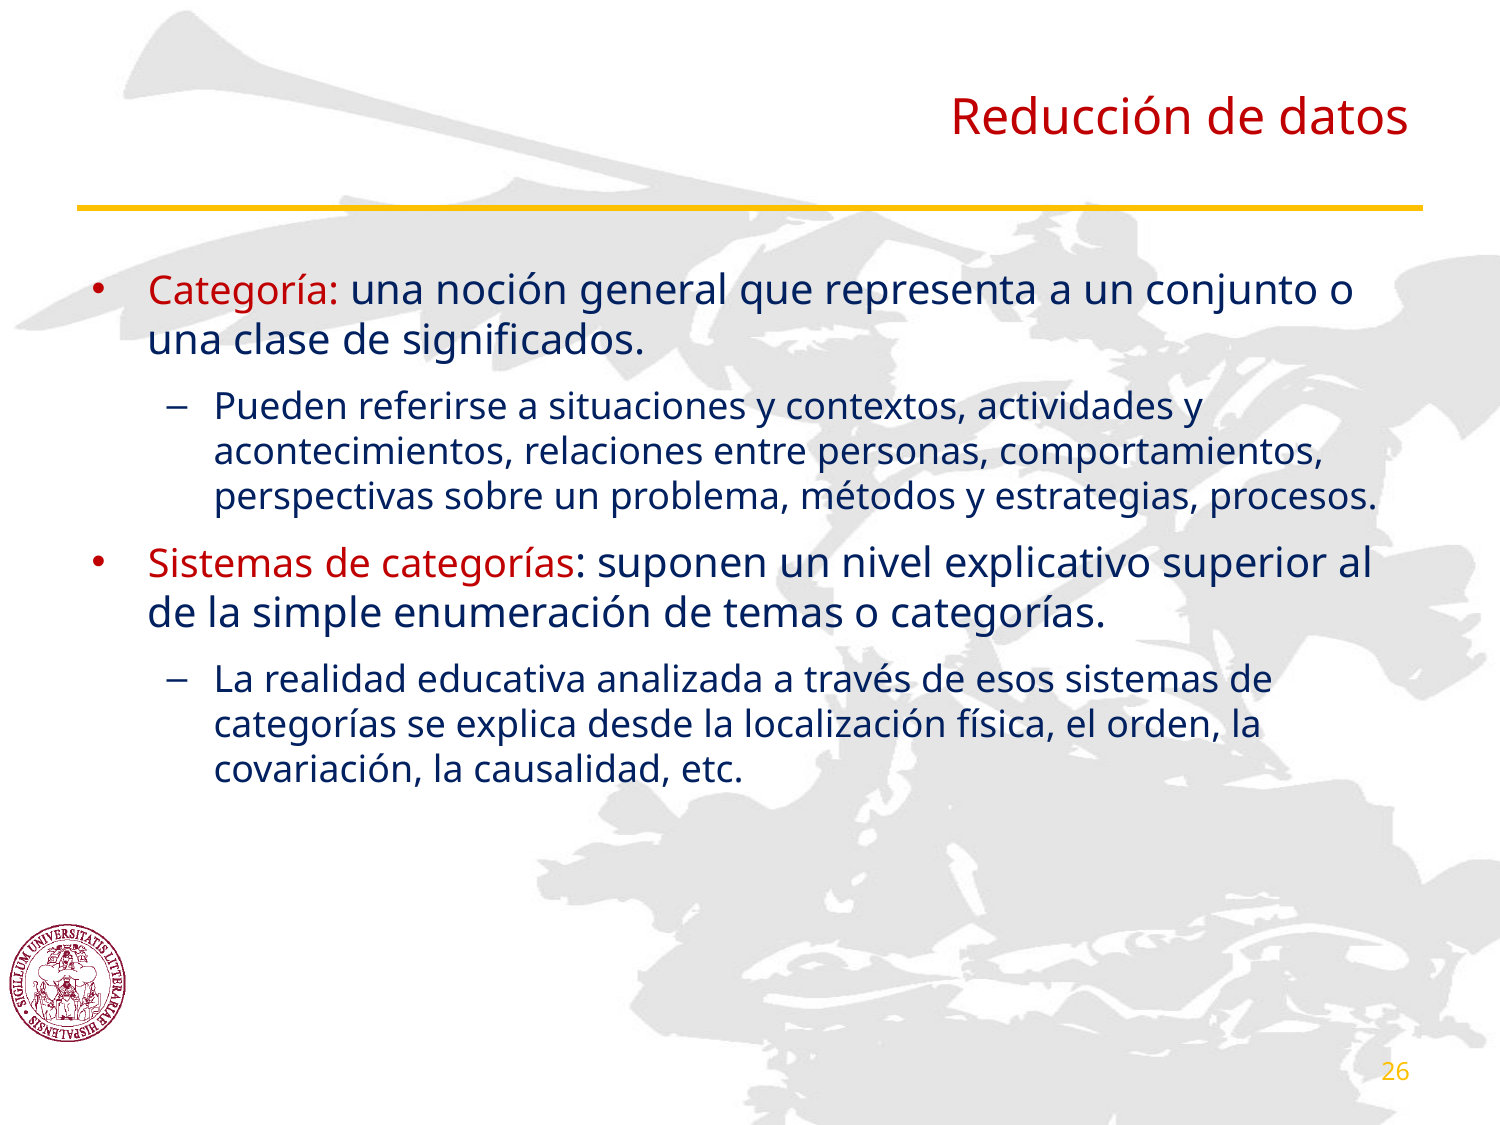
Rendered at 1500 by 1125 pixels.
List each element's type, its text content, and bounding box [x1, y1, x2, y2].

picture [0, 0, 1500, 1125]
title Reducción de datos [75, 45, 1425, 185]
list Categoría: una noción general que representa a un conjunto o una clase de significados. Pueden referirse a situaciones y contextos, actividades y acontecimientos, relaciones entre personas, comportamientos, perspectivas sobre un problema, métodos y estrategias, procesos. Sistemas de categorías: suponen un nivel explicativo superior al de la simple enumeración de temas o categorías. La realidad educativa analizada a través de esos sistemas de categorías se explica desde la localización física, el orden, la covariación, la causalidad, etc. [76, 255, 1436, 1035]
slide_number 26 [1074, 1042, 1425, 1103]
